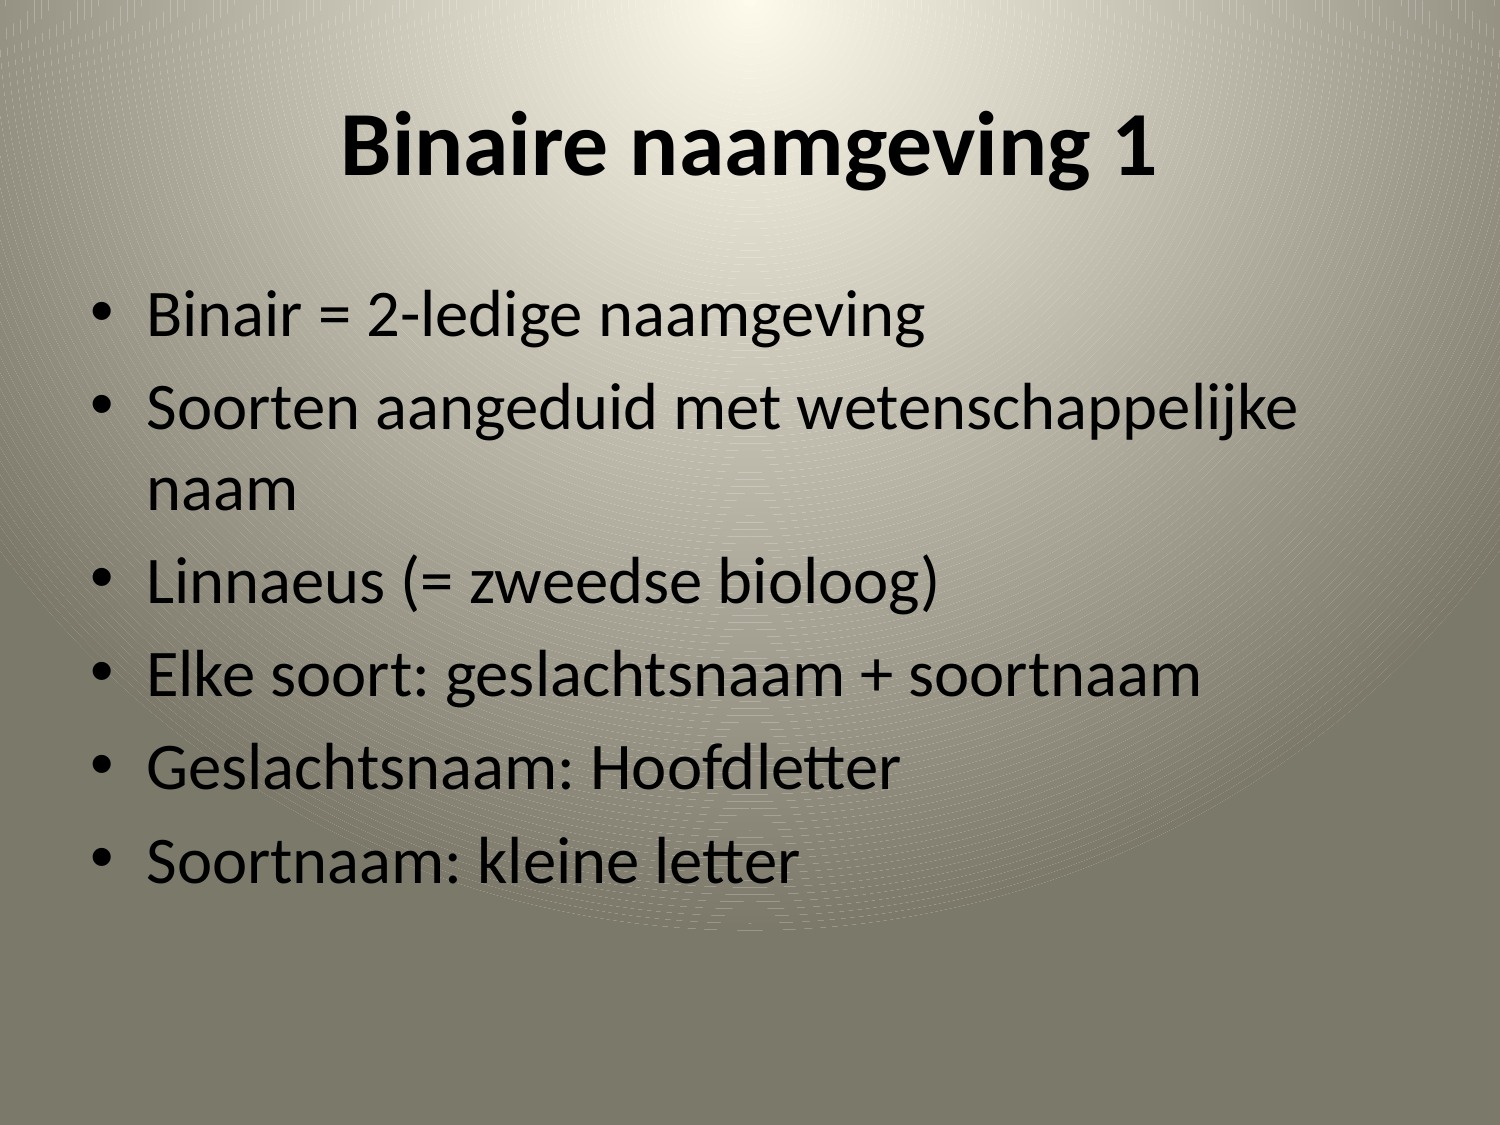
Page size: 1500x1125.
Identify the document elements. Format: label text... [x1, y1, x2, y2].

list Binair = 2-ledige naamgeving Soorten aangeduid met wetenschappelijke naam Linnaeus (= zweedse bioloog) Elke soort: geslachtsnaam + soortnaam Geslachtsnaam: Hoofdletter Soortnaam: kleine letter [75, 262, 1425, 1005]
title Binaire naamgeving 1 [75, 45, 1425, 233]
